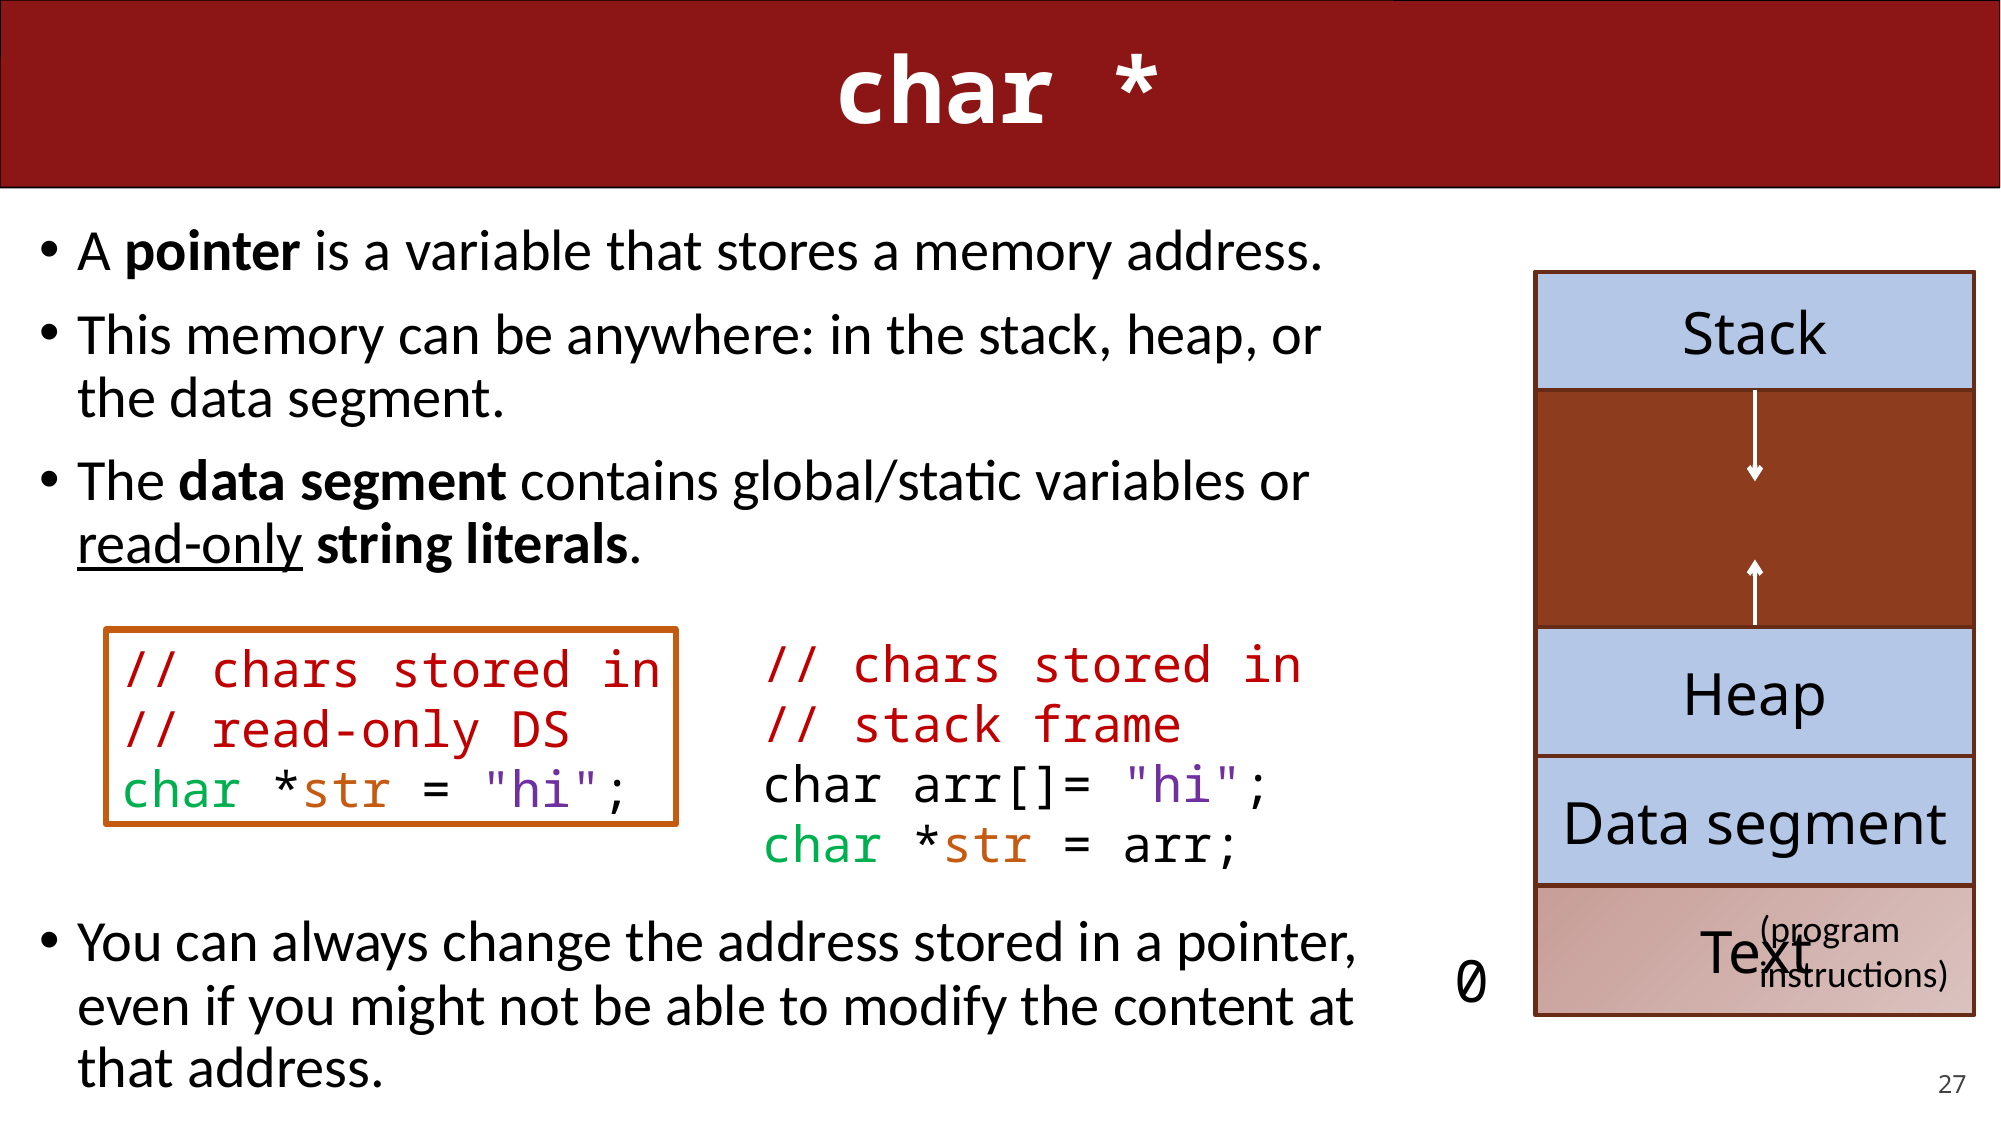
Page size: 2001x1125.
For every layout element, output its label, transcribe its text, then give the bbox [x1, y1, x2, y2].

text_box 0 [1439, 936, 1549, 1022]
text_box // chars stored in // stack frame char arr[]= "hi"; char *str = arr; [747, 624, 1318, 940]
text_box Stack [1535, 271, 1975, 391]
text_box // chars stored in // read-only DS char *str = "hi"; [106, 629, 676, 825]
text_box (program instructions) [1744, 897, 1975, 1003]
title char * [75, 0, 1925, 188]
text_box [1535, 391, 1975, 627]
list A pointer is a variable that stores a memory address. This memory can be anywhere: in the stack, heap, or the data segment. The data segment contains global/static variables or read-only string literals. You can always change the address stored in a pointer, even if you might not be able to modify the content at that address. [24, 212, 1440, 1125]
text_box Data segment [1535, 756, 1975, 886]
text_box Text [1535, 886, 1975, 1016]
text_box Heap [1535, 627, 1975, 756]
